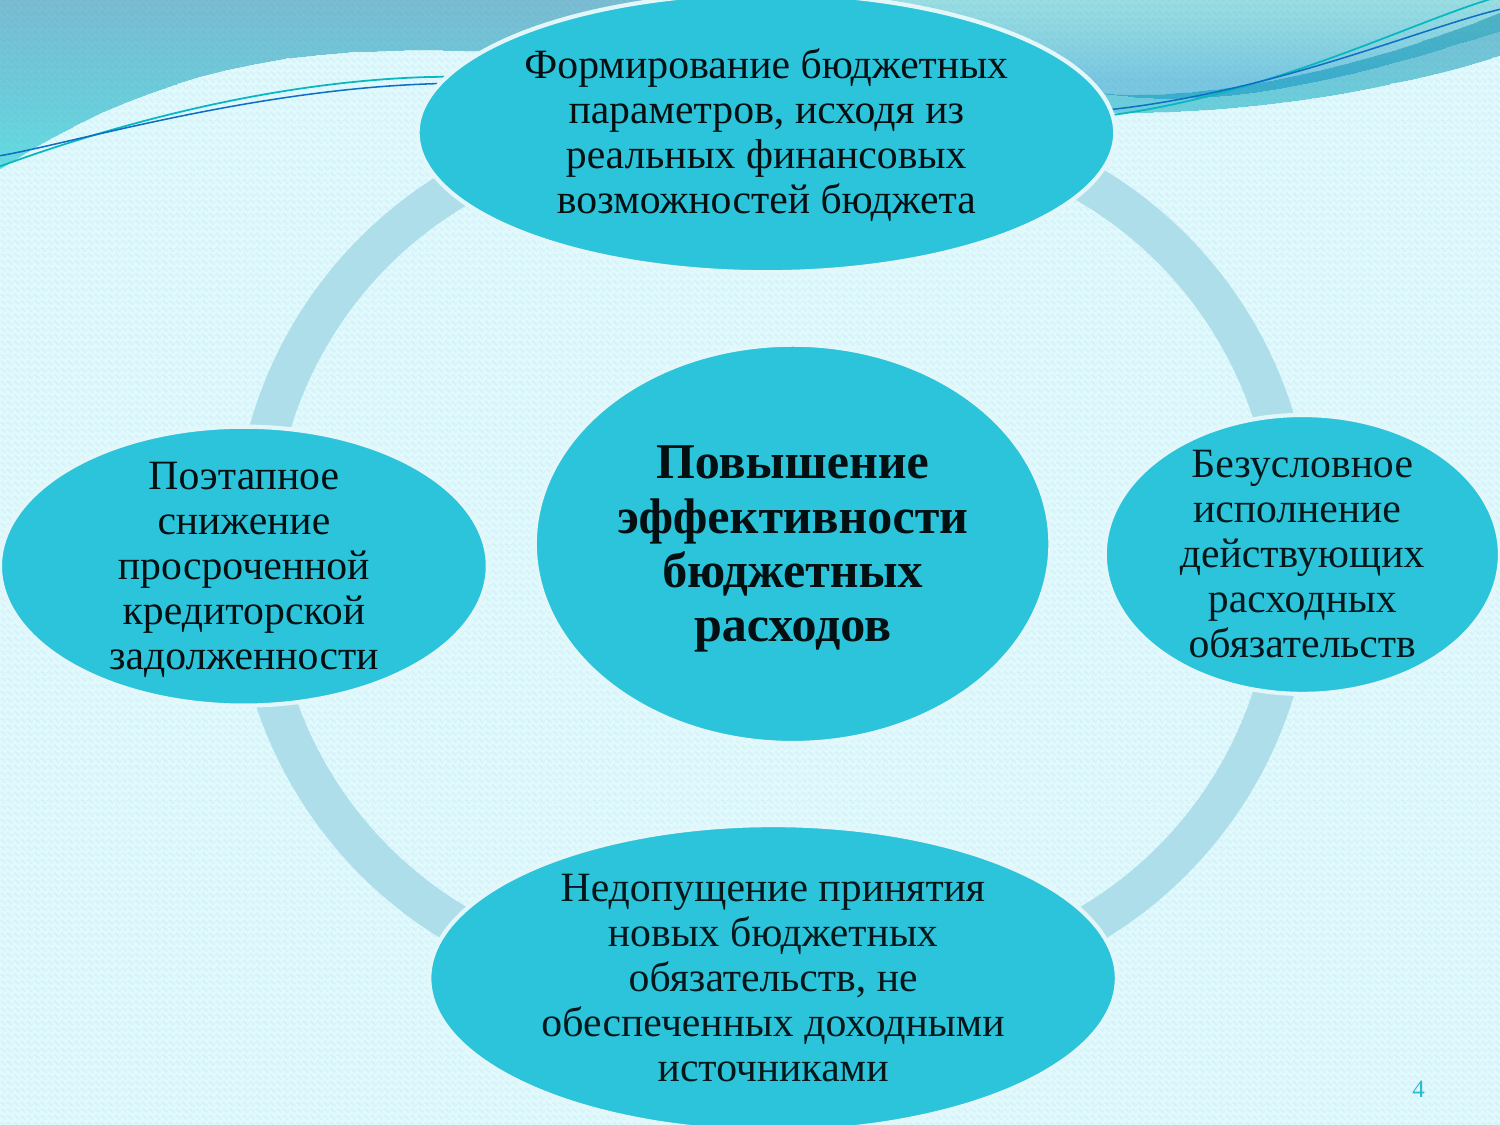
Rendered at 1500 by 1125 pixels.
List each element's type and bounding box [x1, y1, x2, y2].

list [0, 0, 1500, 1125]
